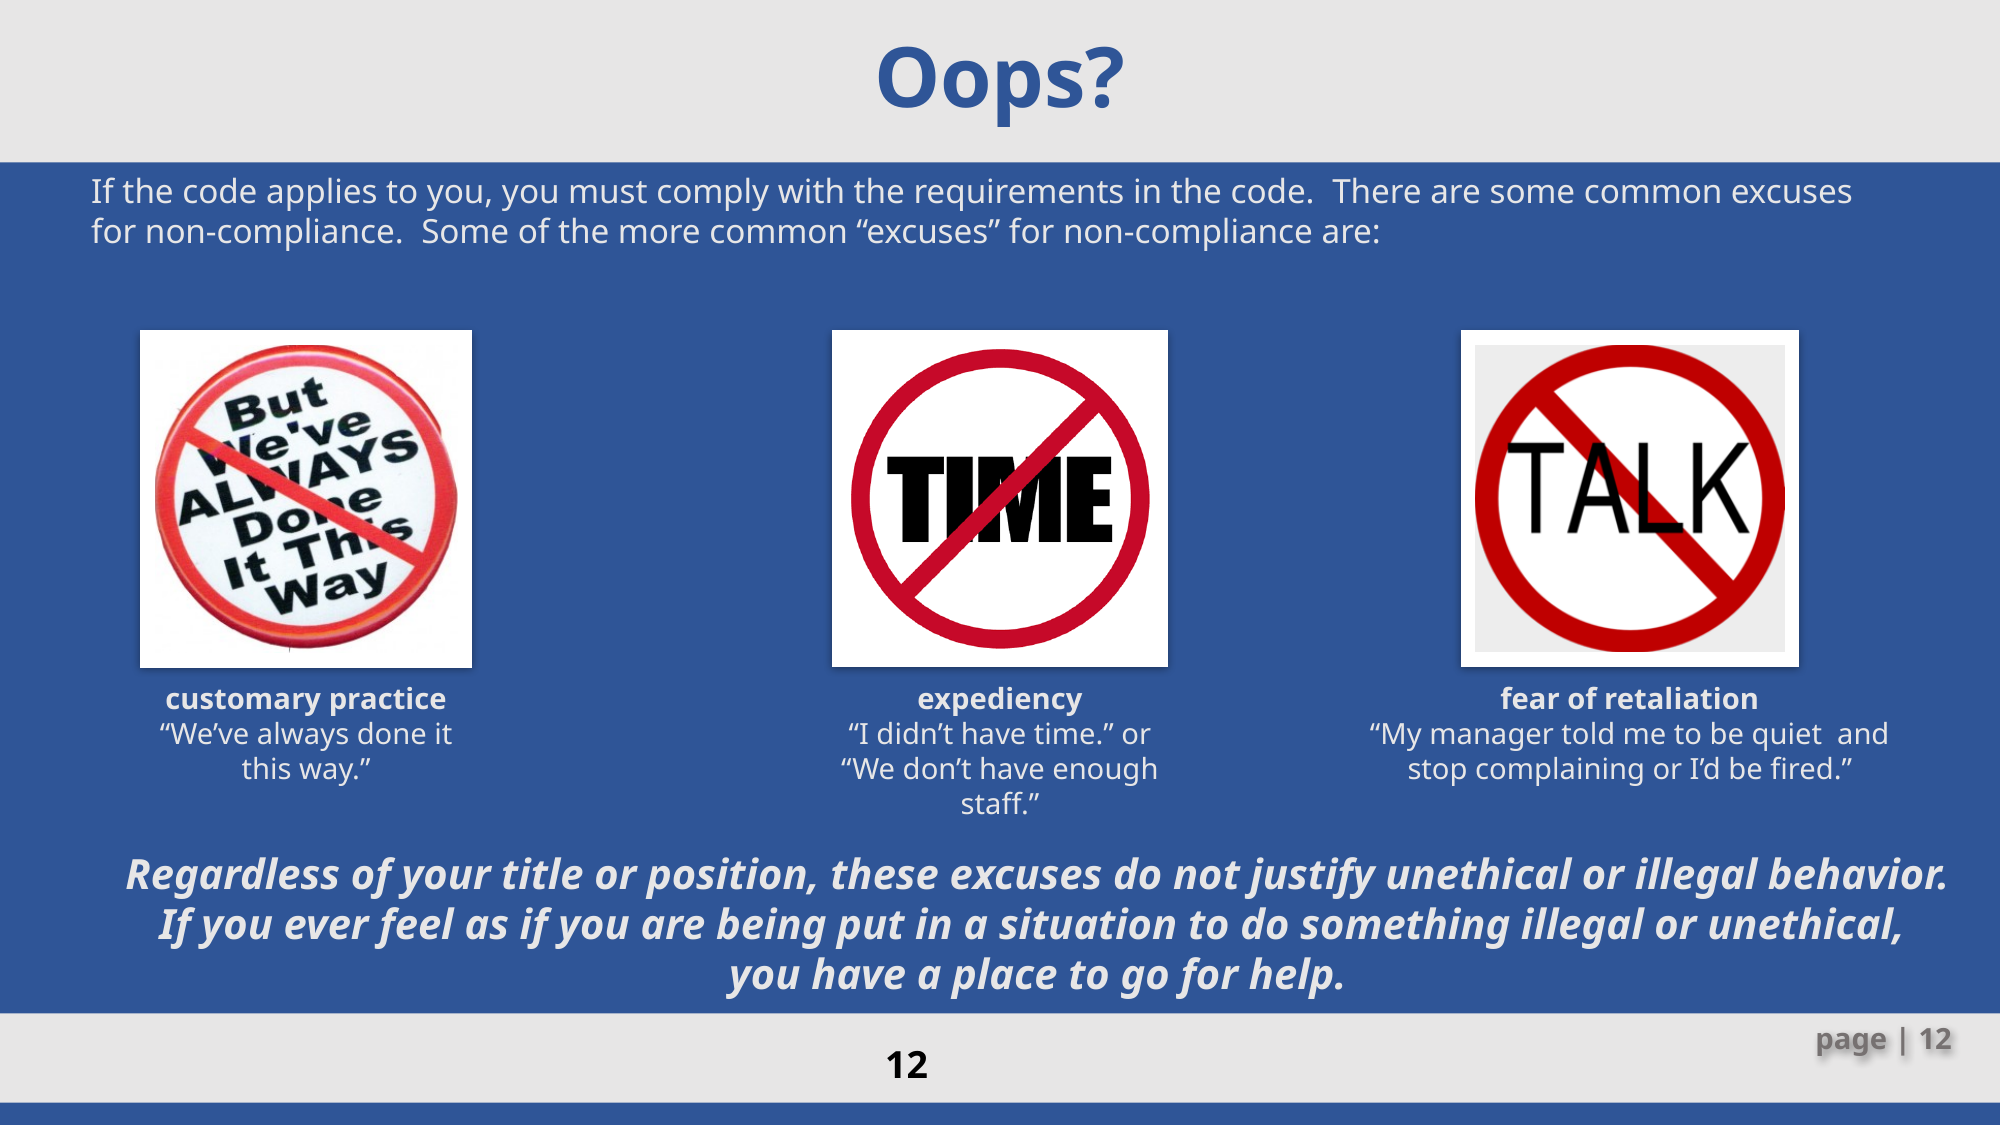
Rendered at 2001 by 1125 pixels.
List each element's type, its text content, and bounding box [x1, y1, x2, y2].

text_box expediency “I didn’t have time.” or “We don’t have enough staff.” [808, 673, 1192, 828]
title Oops? [0, 0, 2000, 162]
slide_number 12 [870, 1033, 1321, 1094]
text_box fear of retaliation “My manager told me to be quiet and stop complaining or I’d be fired.” [1343, 673, 1917, 793]
picture [1475, 344, 1785, 653]
picture [154, 344, 458, 654]
text_box customary practice “We’ve always done it this way.” [121, 673, 492, 793]
list If the code applies to you, you must comply with the requirements in the code. There are some common excuses for non-compliance. Some of the more common “excuses” for non-compliance are: Regardless of your title or position, these excuses do not justify unethical or illegal behavior. If you ever feel as if you are being put in a situation to do something illegal or unethical, you have a place to go for help. [0, 162, 2000, 1013]
picture [846, 344, 1154, 653]
